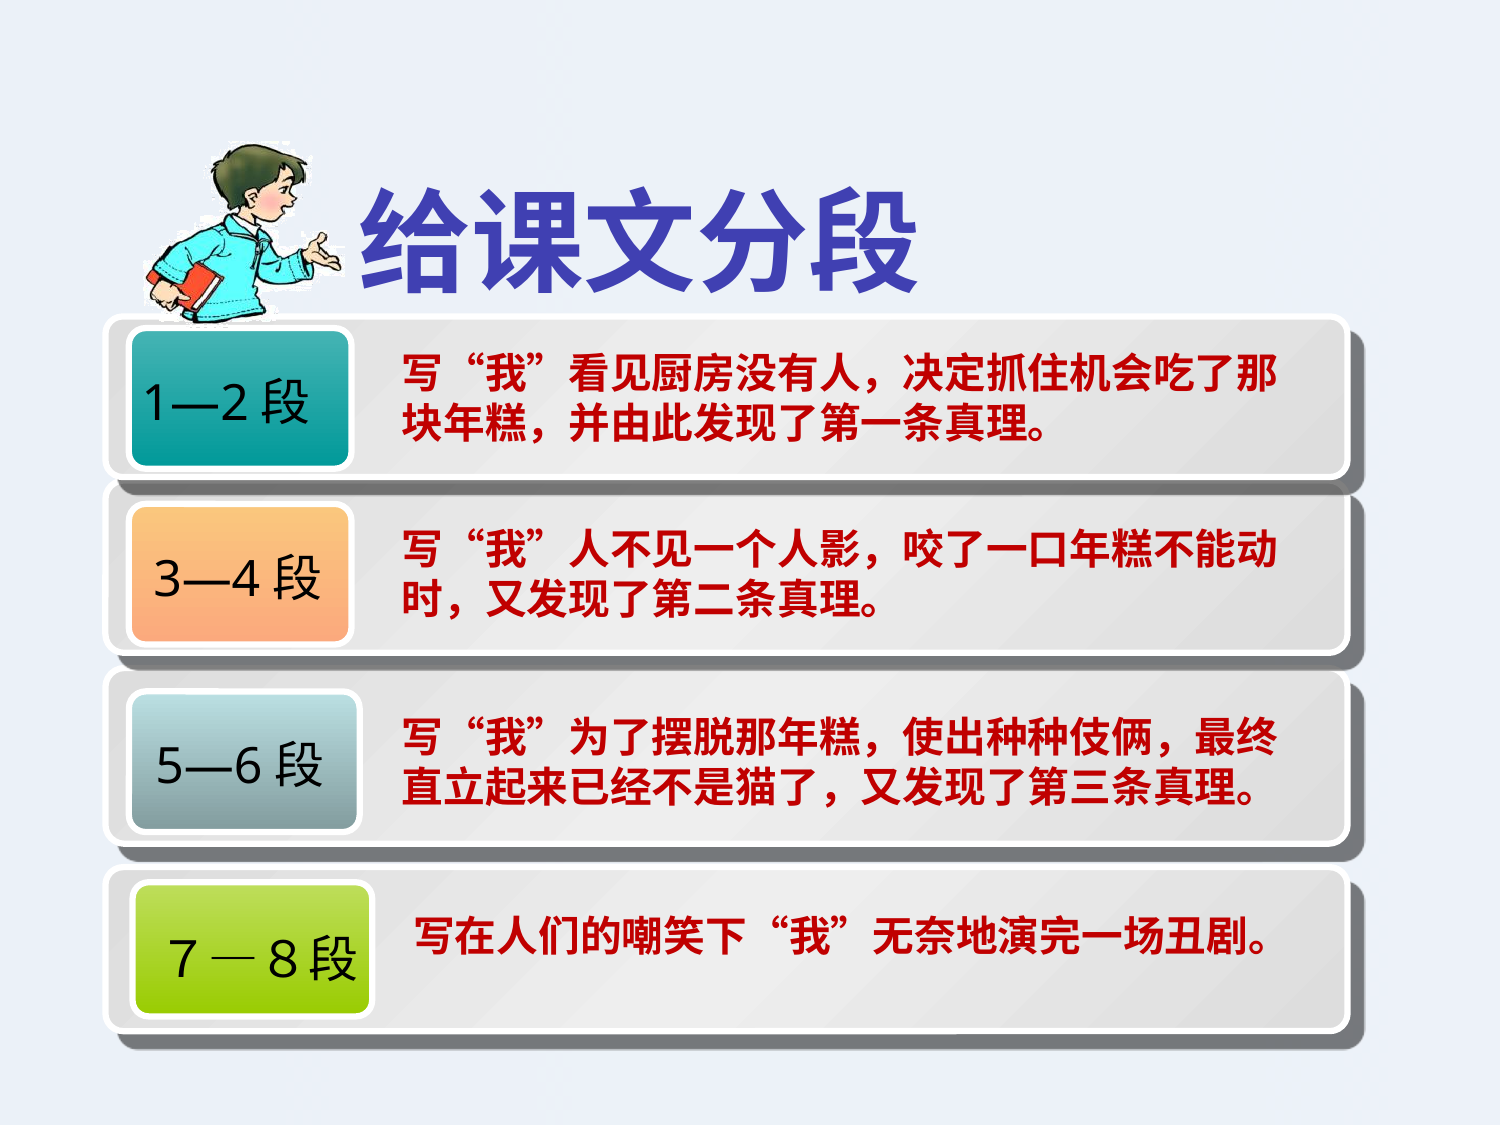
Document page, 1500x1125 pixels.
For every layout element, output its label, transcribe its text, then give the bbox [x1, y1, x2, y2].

text_box [105, 867, 1348, 1032]
text_box ７—８段 [143, 920, 374, 995]
picture [0, 0, 1500, 1125]
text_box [105, 480, 1348, 653]
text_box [105, 667, 1348, 844]
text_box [105, 316, 1348, 478]
text_box 给课文分段 [347, 163, 937, 314]
text_box 写在人们的嘲笑下“我”无奈地演完一场丑剧。 [398, 902, 1313, 968]
text_box [132, 882, 373, 1017]
